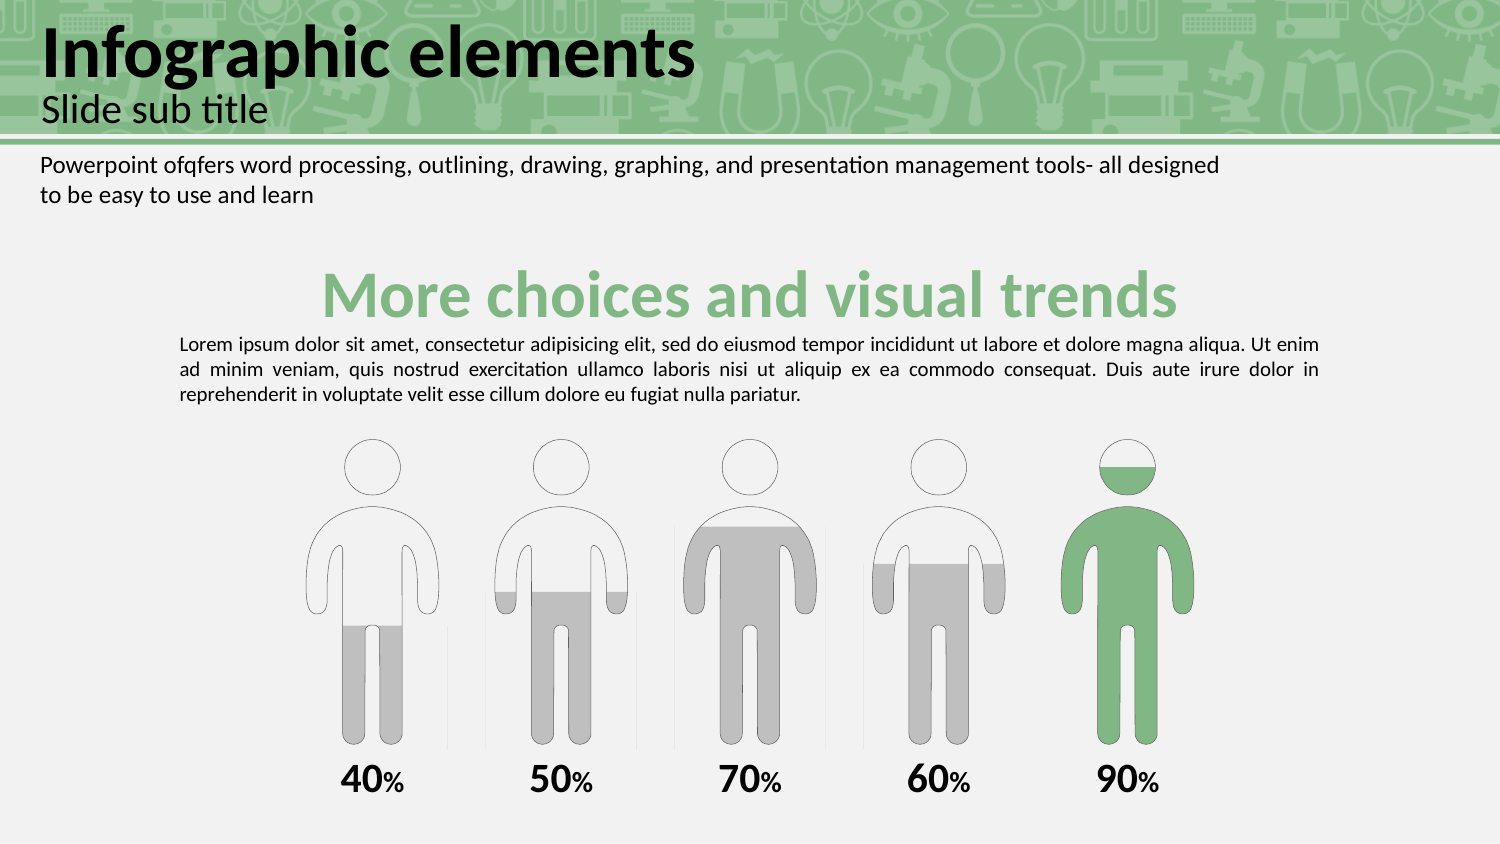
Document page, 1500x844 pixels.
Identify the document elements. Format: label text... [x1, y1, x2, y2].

text_box More choices and visual trends [179, 266, 1321, 330]
text_box 60% [884, 773, 993, 802]
text_box 50% [507, 773, 616, 802]
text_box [674, 418, 826, 766]
text_box 90% [1073, 773, 1182, 802]
text_box Lorem ipsum dolor sit amet, consectetur adipisicing elit, sed do eiusmod tempor incididunt ut labore et dolore magna aliqua. Ut enim ad minim veniam, quis nostrud exercitation ullamco laboris nisi ut aliquip ex ea commodo consequat. Duis aute irure dolor in reprehenderit in voluptate velit esse cillum dolore eu fugiat nulla pariatur. [179, 330, 1321, 406]
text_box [296, 418, 448, 766]
list Infographic elements [41, 19, 1365, 108]
text_box 40% [318, 773, 427, 802]
picture [0, 0, 1500, 134]
text_box Powerpoint ofqfers word processing, outlining, drawing, graphing, and presentation management tools- all designed to be easy to use and learn [40, 148, 1247, 209]
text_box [863, 418, 1015, 766]
list Slide sub title [41, 108, 1365, 146]
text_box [485, 418, 637, 766]
text_box 70% [695, 773, 804, 802]
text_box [1051, 418, 1203, 766]
